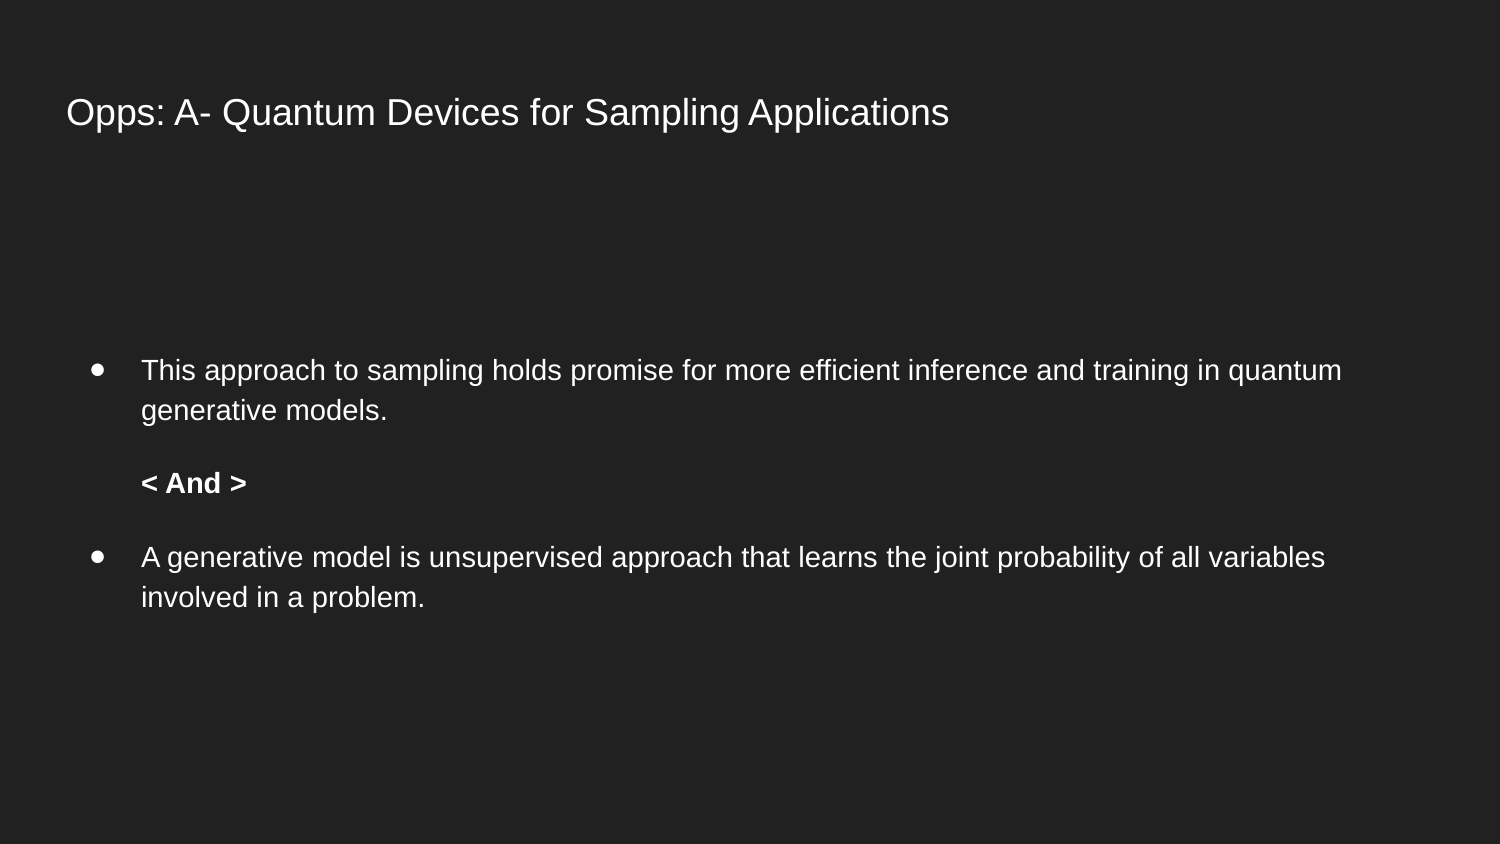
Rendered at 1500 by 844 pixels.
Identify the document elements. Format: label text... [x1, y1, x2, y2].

title Opps: A- Quantum Devices for Sampling Applications [51, 72, 1449, 167]
list This approach to sampling holds promise for more efficient inference and training in quantum generative models. < And > A generative model is unsupervised approach that learns the joint probability of all variables involved in a problem. [51, 189, 1449, 750]
